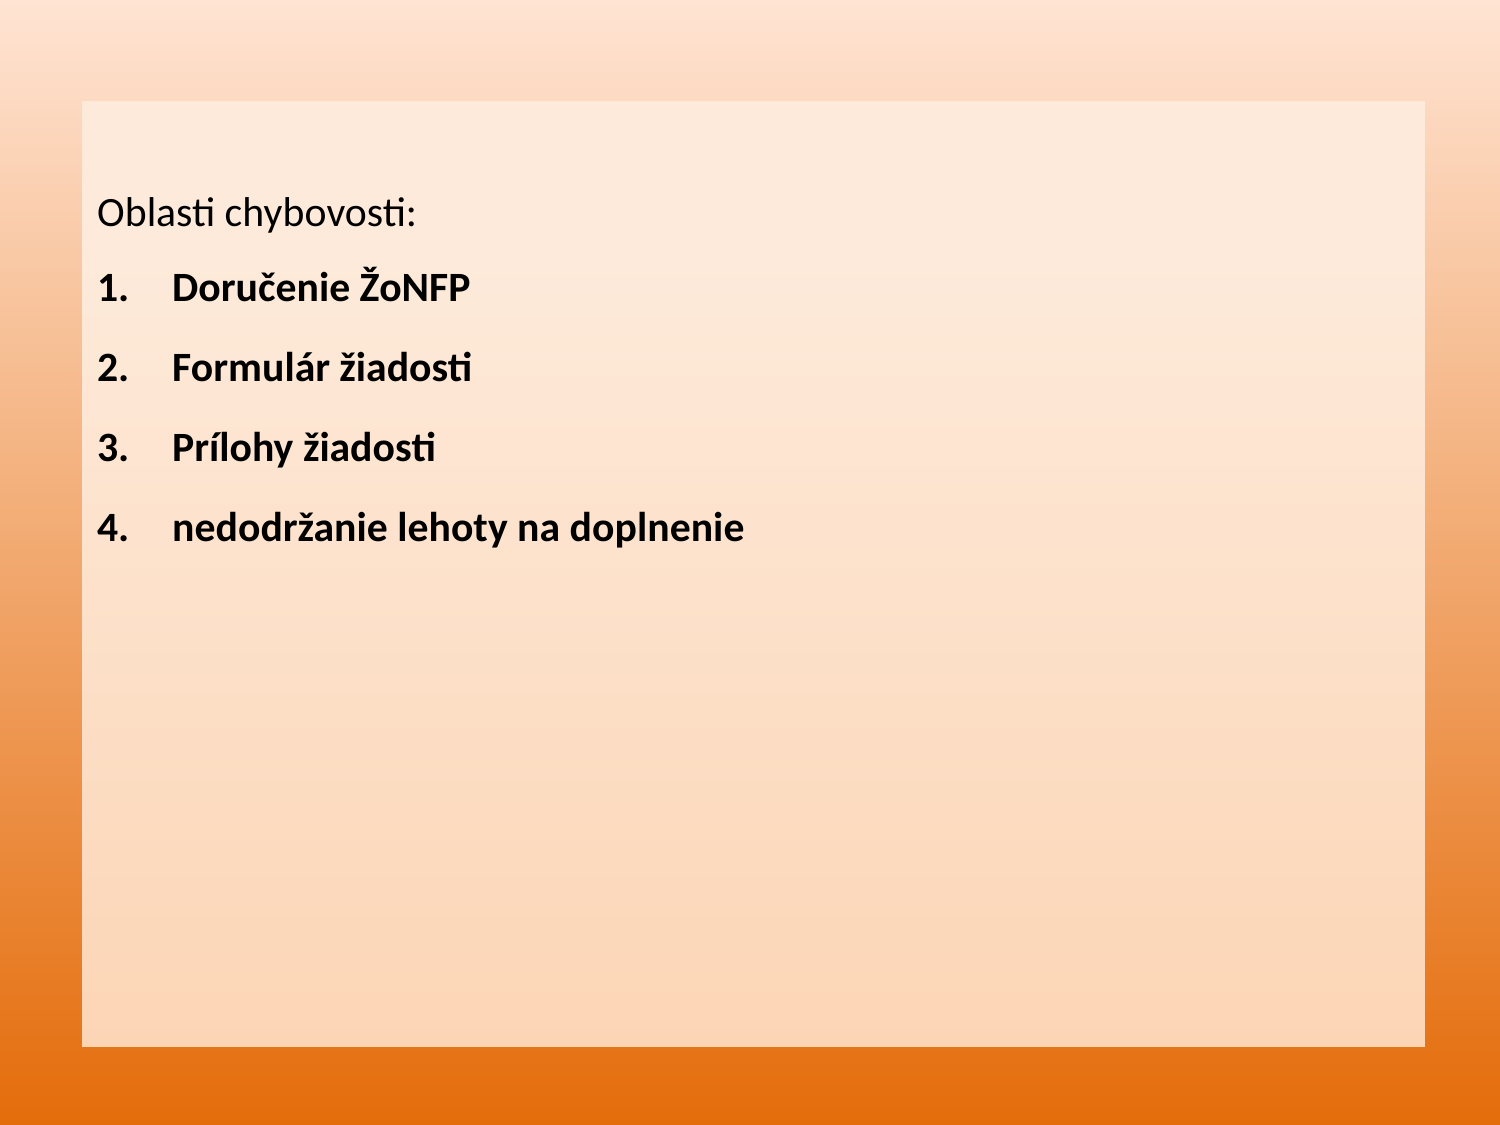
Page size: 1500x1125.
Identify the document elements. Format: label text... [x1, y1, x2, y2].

list Oblasti chybovosti: Doručenie ŽoNFP Formulár žiadosti Prílohy žiadosti nedodržanie lehoty na doplnenie [81, 101, 1426, 1048]
